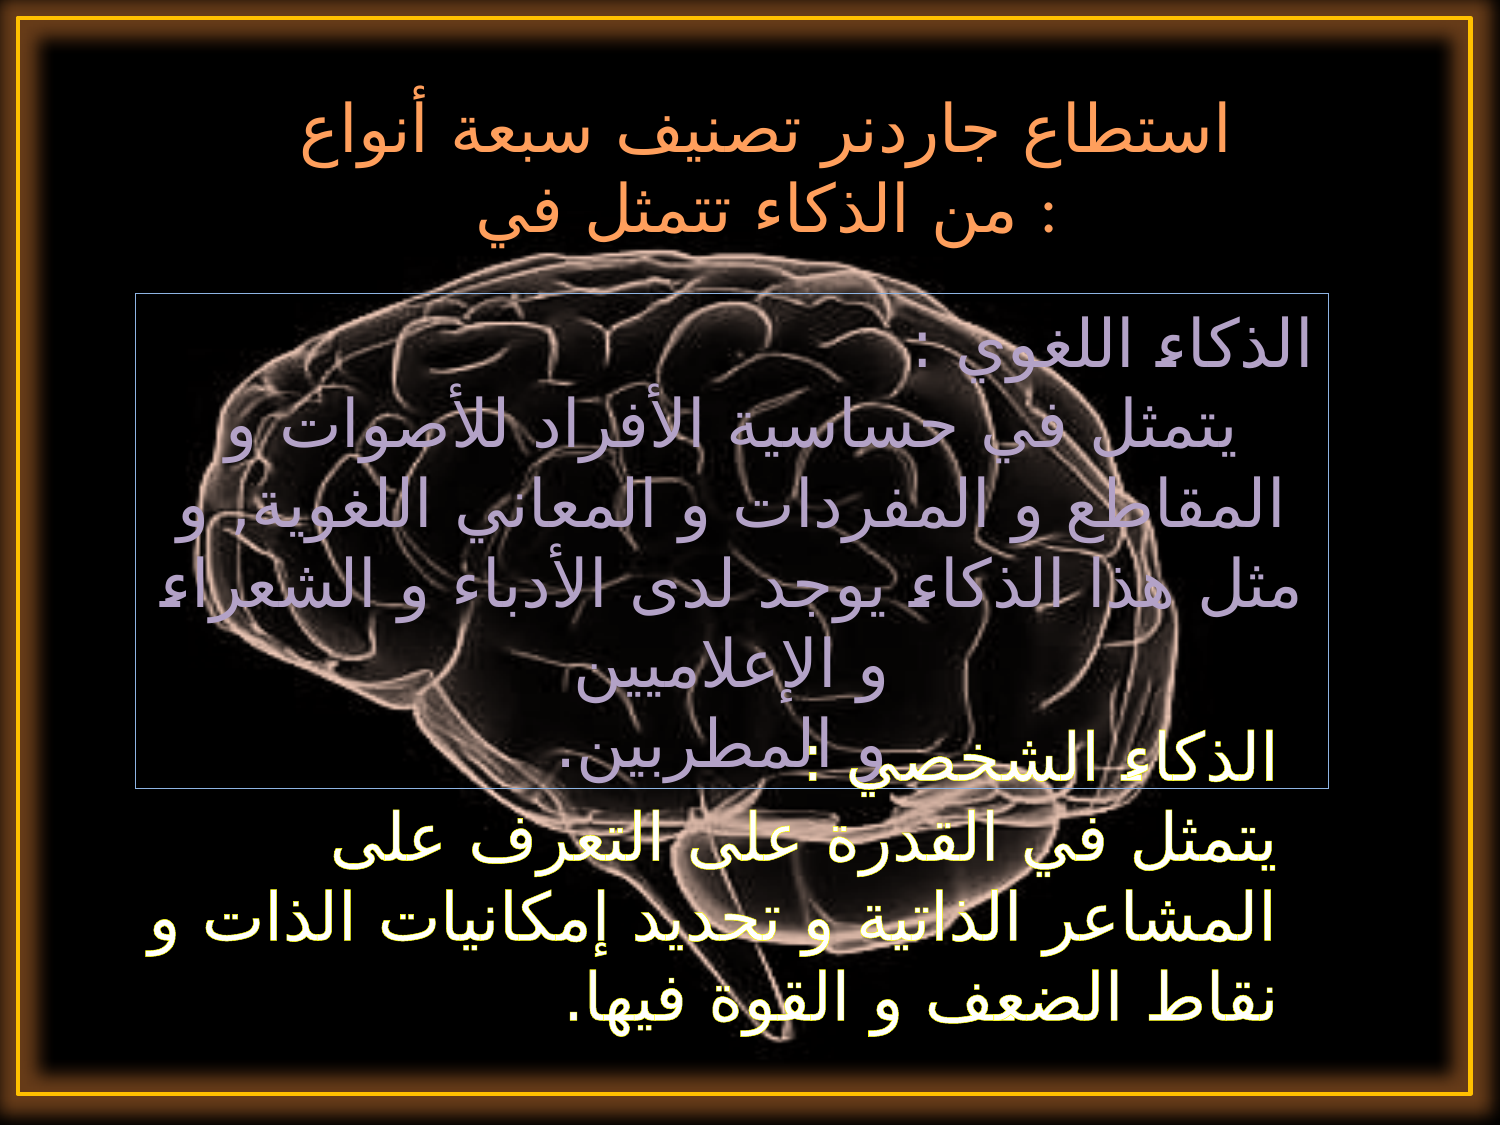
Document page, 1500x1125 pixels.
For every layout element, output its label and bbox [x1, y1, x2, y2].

list [78, 210, 1433, 1073]
text_box [16, 16, 1473, 1096]
